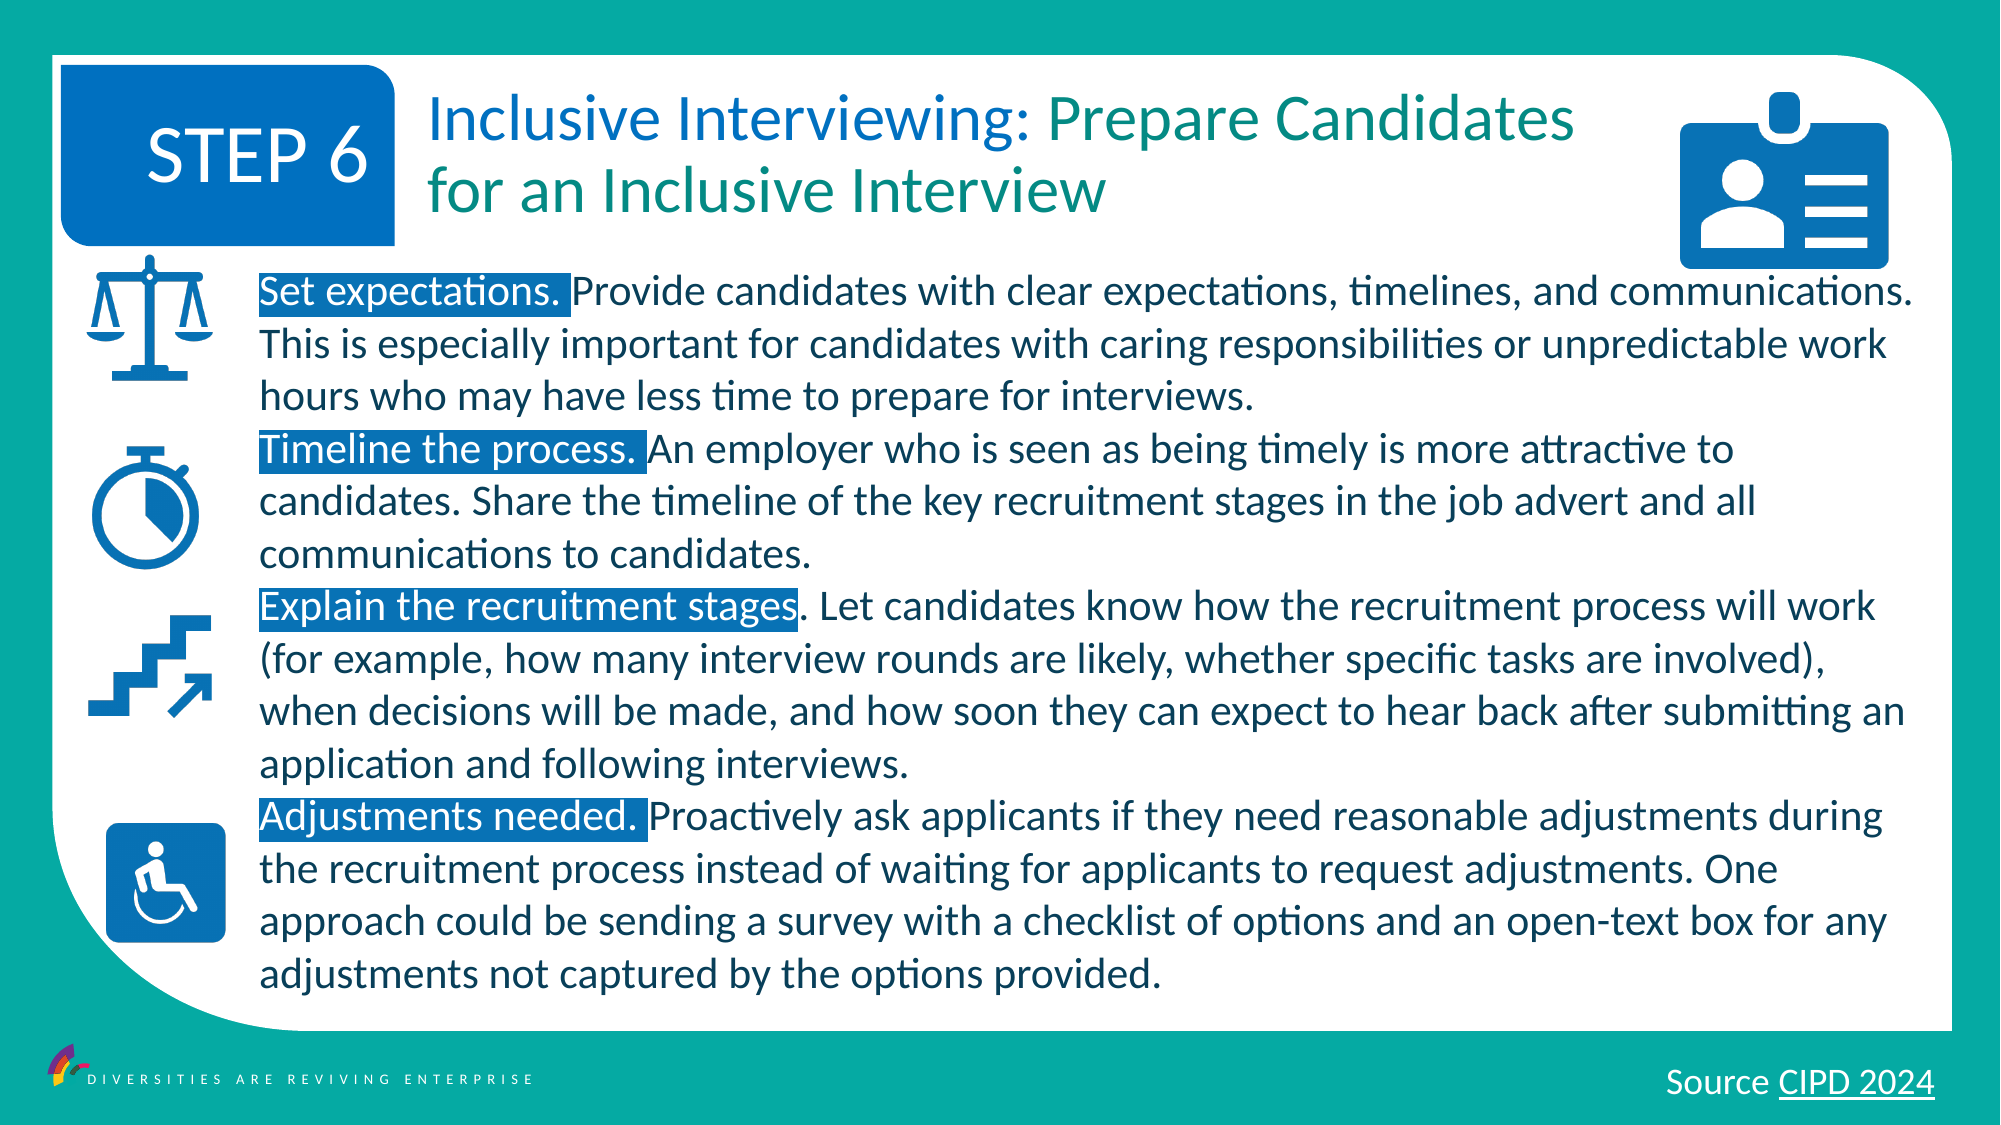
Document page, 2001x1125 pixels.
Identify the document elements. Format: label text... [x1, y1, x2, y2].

text_box Inclusive Interviewing: Prepare Candidates for an Inclusive Interview [412, 88, 1659, 221]
list Set expectations. Provide candidates with clear expectations, timelines, and communications. This is especially important for candidates with caring responsibilities or unpredictable work hours who may have less time to prepare for interviews. Timeline the process. An employer who is seen as being timely is more attractive to candidates. Share the timeline of the key recruitment stages in the job advert and all communications to candidates. Explain the recruitment stages. Let candidates know how the recruitment process will work (for example, how many interview rounds are likely, whether specific tasks are involved), when decisions will be made, and how soon they can expect to hear back after submitting an application and following interviews. Adjustments needed. Proactively ask applicants if they need reasonable adjustments during the recruitment process instead of waiting for applicants to request adjustments. One approach could be sending a survey with a checklist of options and an open-text box for any adjustments not captured by the options provided. [188, 254, 1930, 887]
picture [74, 590, 225, 741]
text_box Source CIPD 2024 [1651, 1049, 1958, 1110]
picture [90, 807, 241, 958]
picture [70, 432, 221, 583]
text_box [59, 71, 396, 248]
picture [1659, 55, 1909, 305]
text_box STEP 6 [15, 56, 385, 213]
picture [74, 242, 225, 393]
